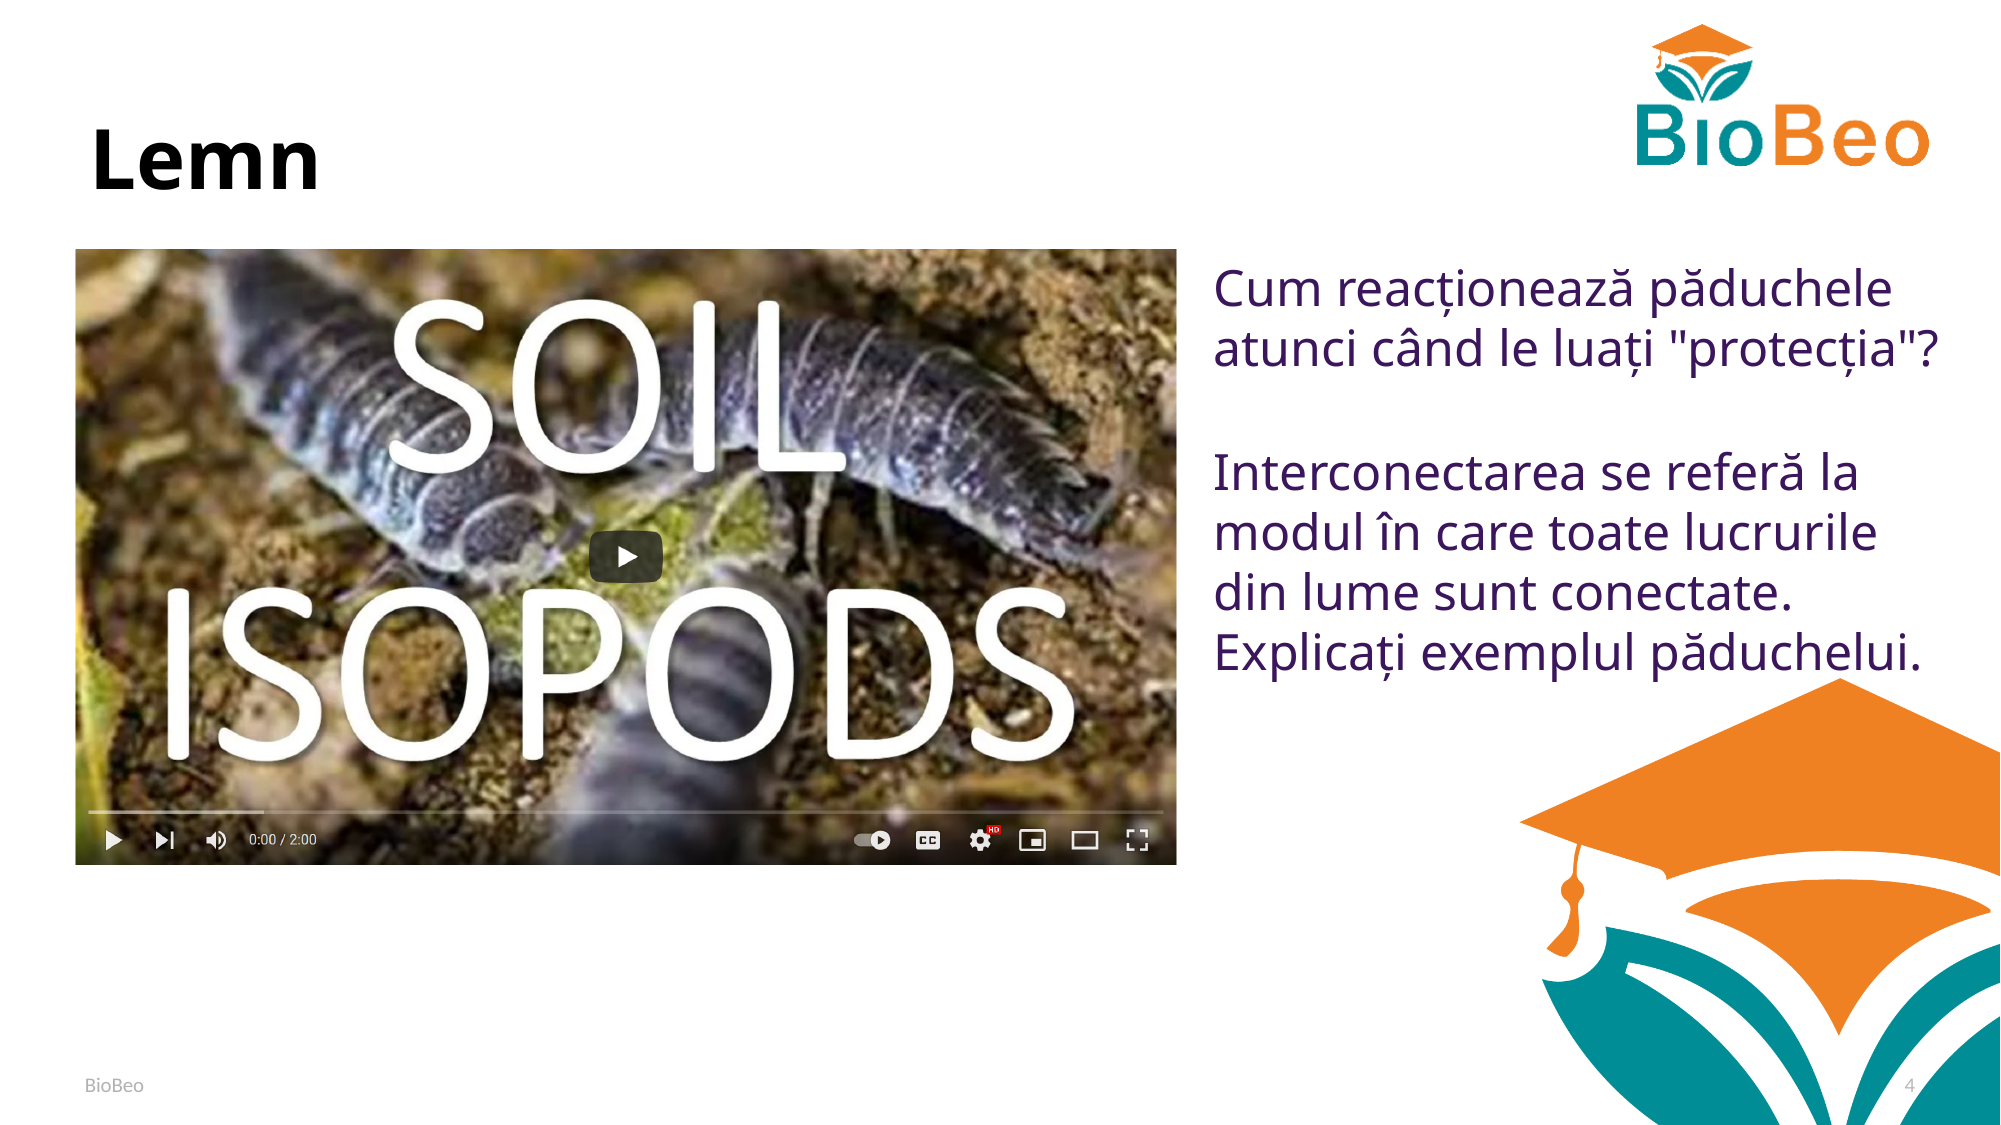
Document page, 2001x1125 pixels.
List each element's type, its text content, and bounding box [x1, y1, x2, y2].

title Lemn [74, 88, 1935, 237]
picture [1478, 618, 2000, 1125]
footer BioBeo [69, 1065, 1805, 1103]
picture [1635, 22, 1931, 88]
slide_number 4 [1818, 1065, 1931, 1103]
subtitle Cum reacționează păduchele atunci când le luați "protecția"? Interconectarea se referă la modul în care toate lucrurile din lume sunt conectate. Explicați exemplul păduchelui. [1183, 249, 1965, 1037]
picture [74, 249, 1178, 865]
